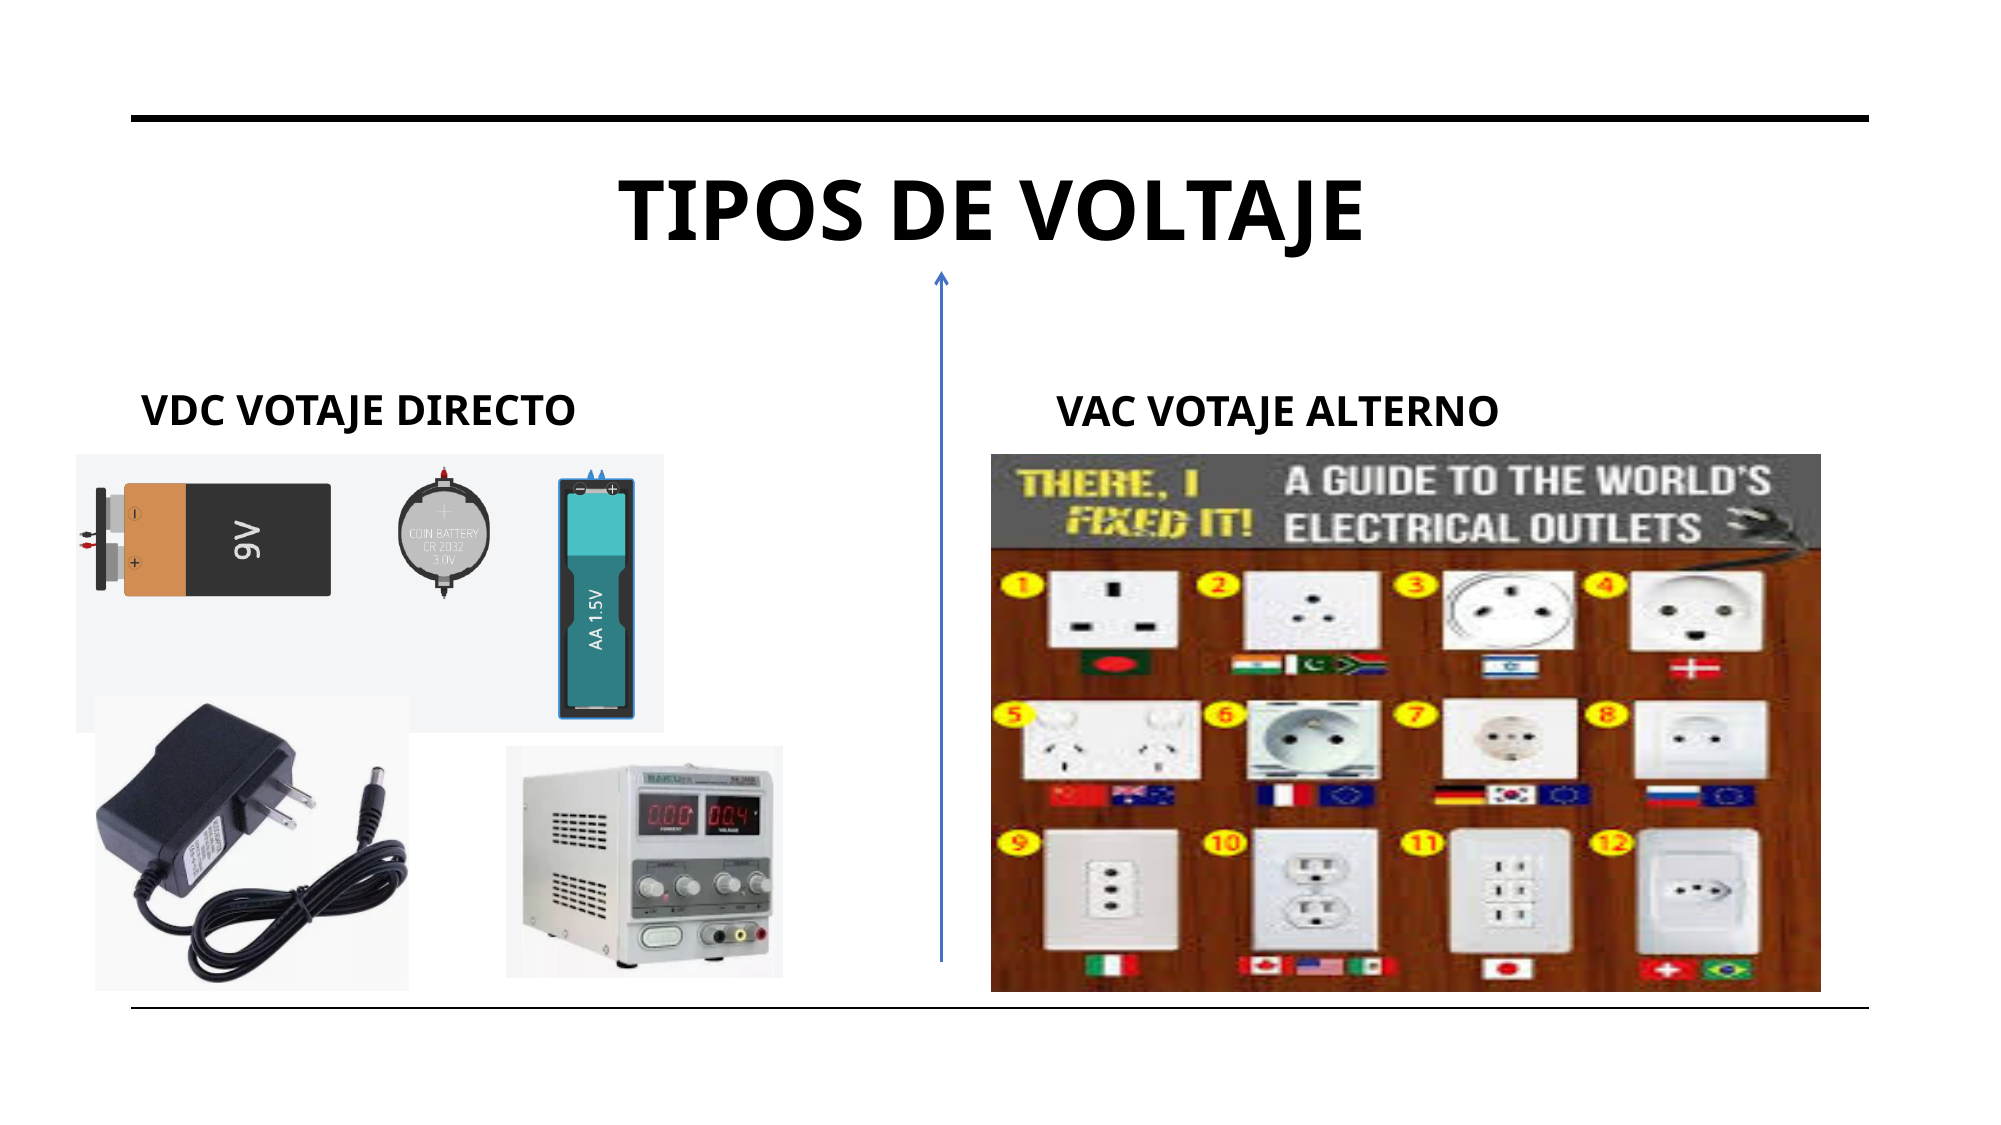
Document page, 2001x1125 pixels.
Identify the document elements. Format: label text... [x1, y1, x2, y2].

text_box VAC VOTAJE ALTERNO [1041, 371, 1561, 454]
list VDC VOTAJE DIRECTO [126, 371, 645, 454]
picture [506, 746, 783, 978]
title TIPOS DE VOLTAJE [114, 149, 1869, 365]
picture [76, 454, 664, 991]
picture [991, 454, 1821, 992]
